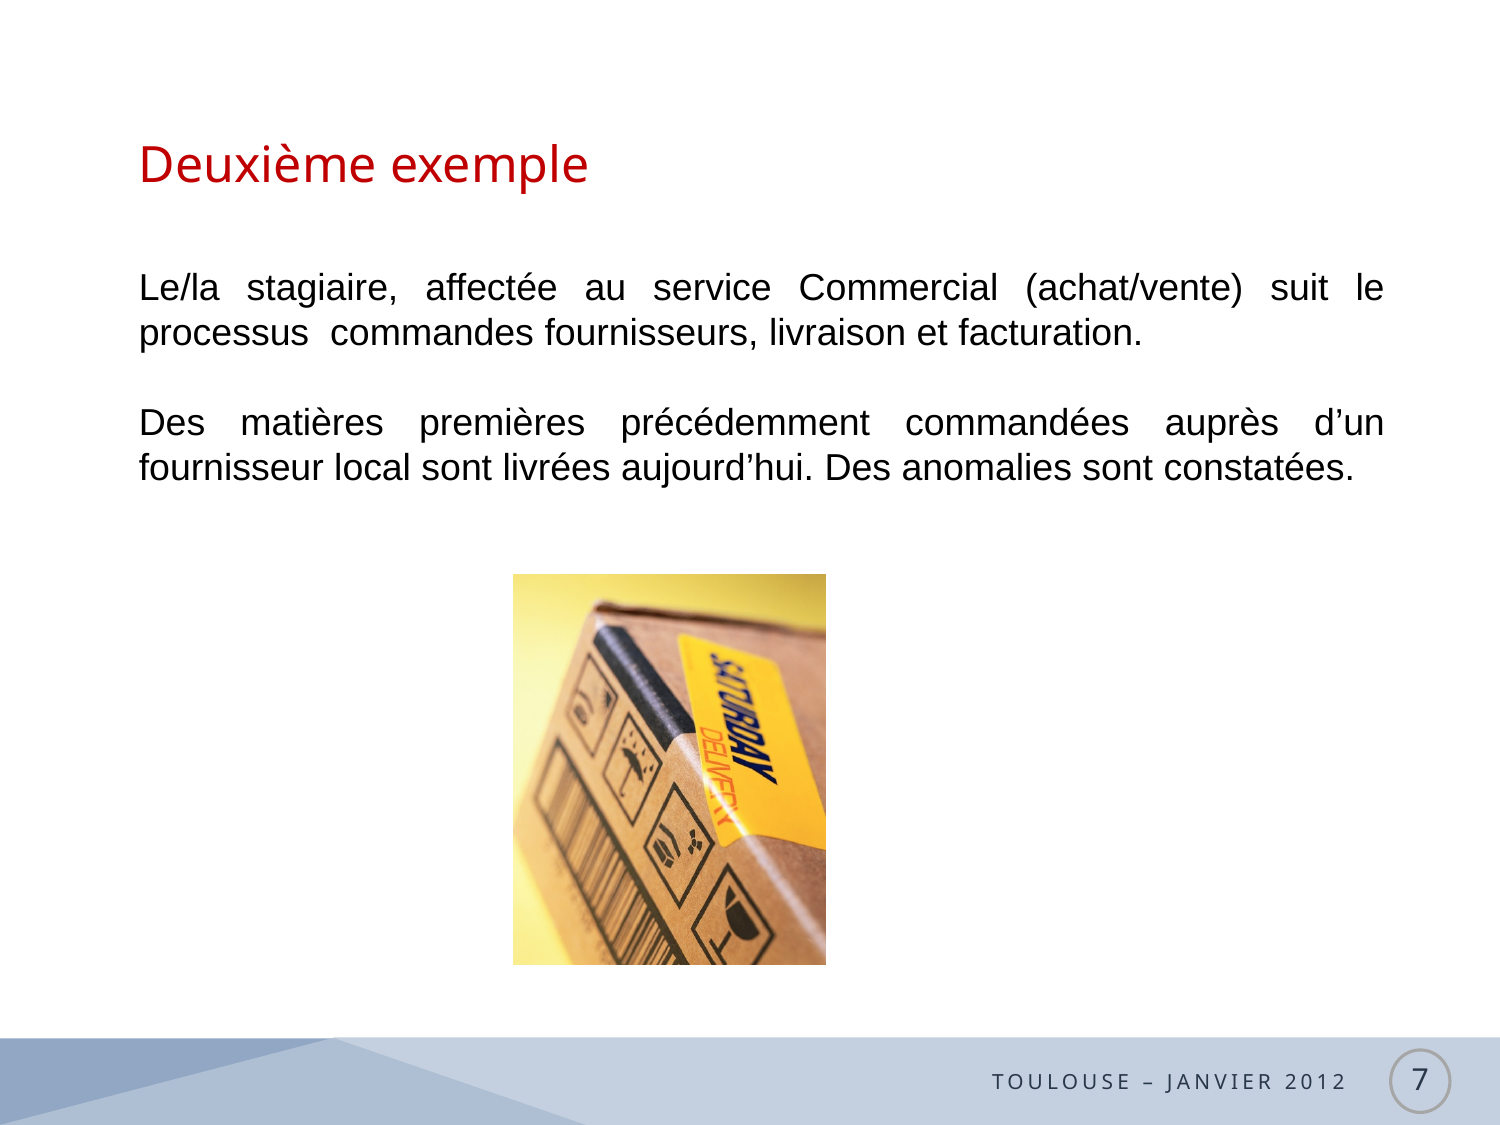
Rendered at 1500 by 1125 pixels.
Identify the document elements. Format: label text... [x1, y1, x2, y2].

slide_number 7 [1389, 1048, 1452, 1114]
text_box Deuxième exemple [123, 125, 1358, 216]
text_box Le/la stagiaire, affectée au service Commercial (achat/vente) suit le processus commandes fournisseurs, livraison et facturation. Des matières premières précédemment commandées auprès d’un fournisseur local sont livrées aujourd’hui. Des anomalies sont constatées. [123, 255, 1400, 540]
picture [513, 574, 826, 965]
text_box TOULOUSE – JANVIER 2012 [584, 1058, 1360, 1104]
